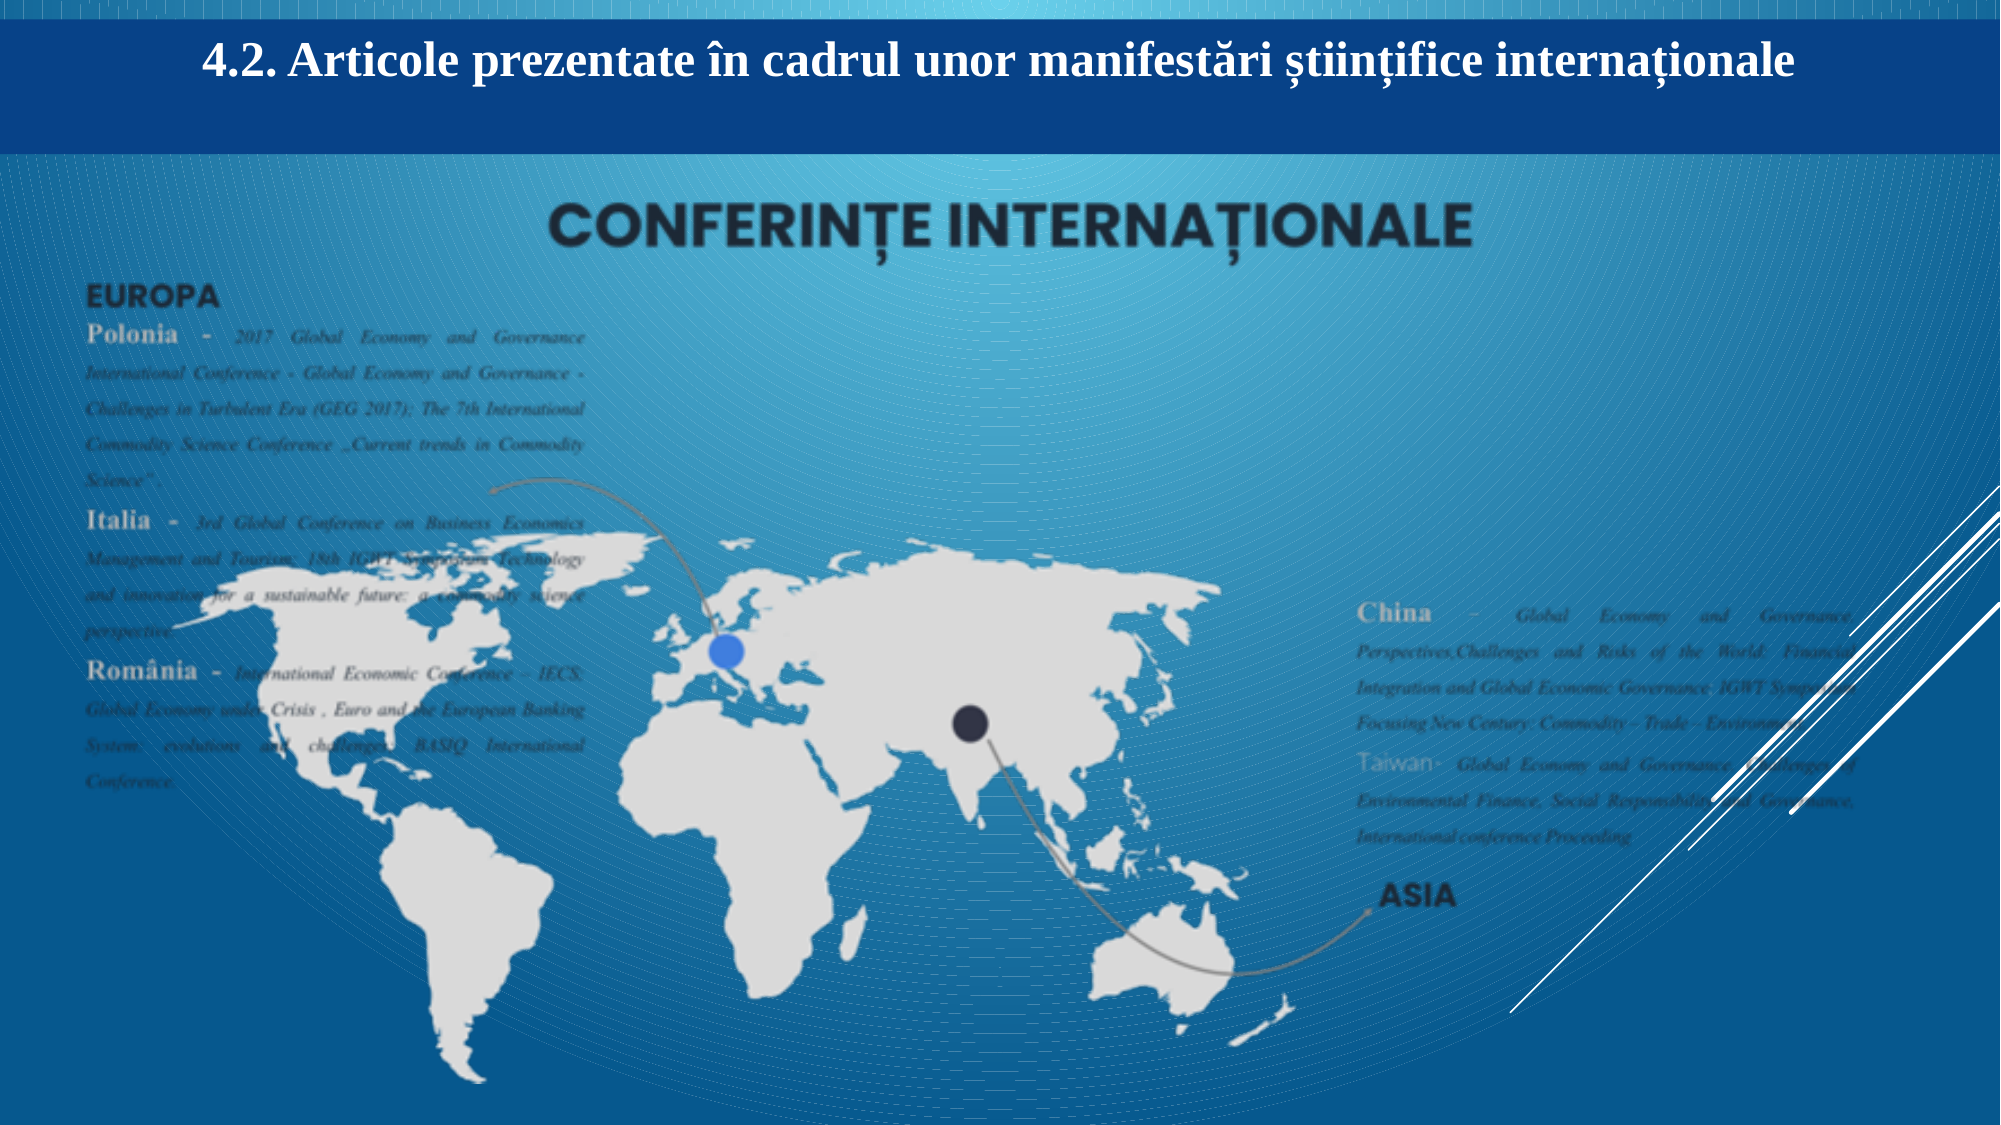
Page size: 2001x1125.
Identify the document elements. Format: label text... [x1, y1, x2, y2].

picture [65, 172, 1867, 1084]
text_box 4.2. Articole prezentate în cadrul unor manifestări științifice internaționale [0, 19, 2000, 155]
